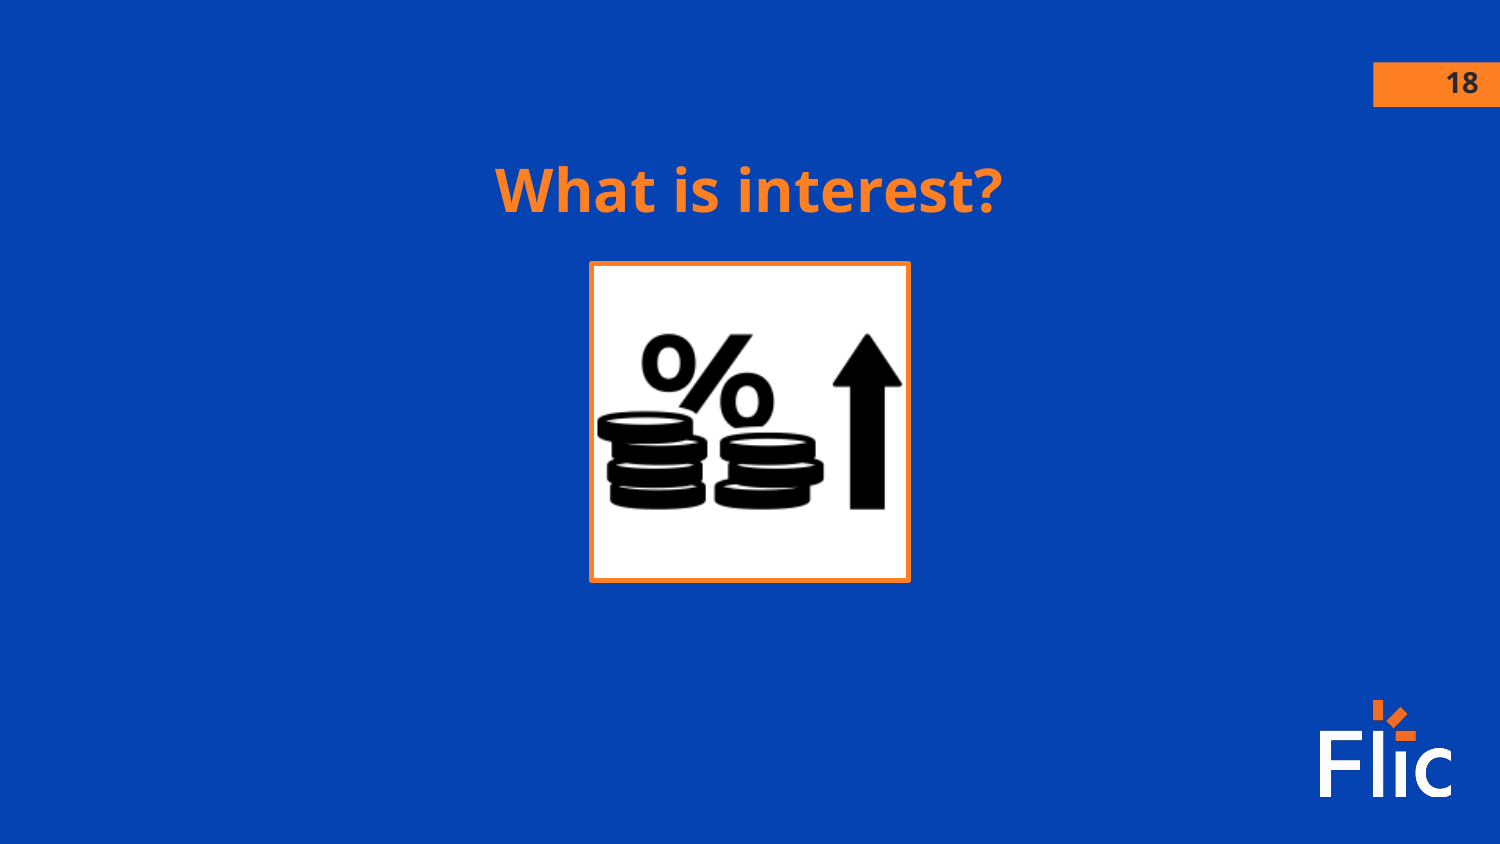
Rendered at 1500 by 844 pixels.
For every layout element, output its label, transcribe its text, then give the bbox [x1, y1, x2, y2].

picture [1320, 700, 1451, 797]
title What is interest? [115, 146, 1385, 231]
picture [593, 265, 907, 579]
slide_number ‹#› [1423, 66, 1500, 104]
